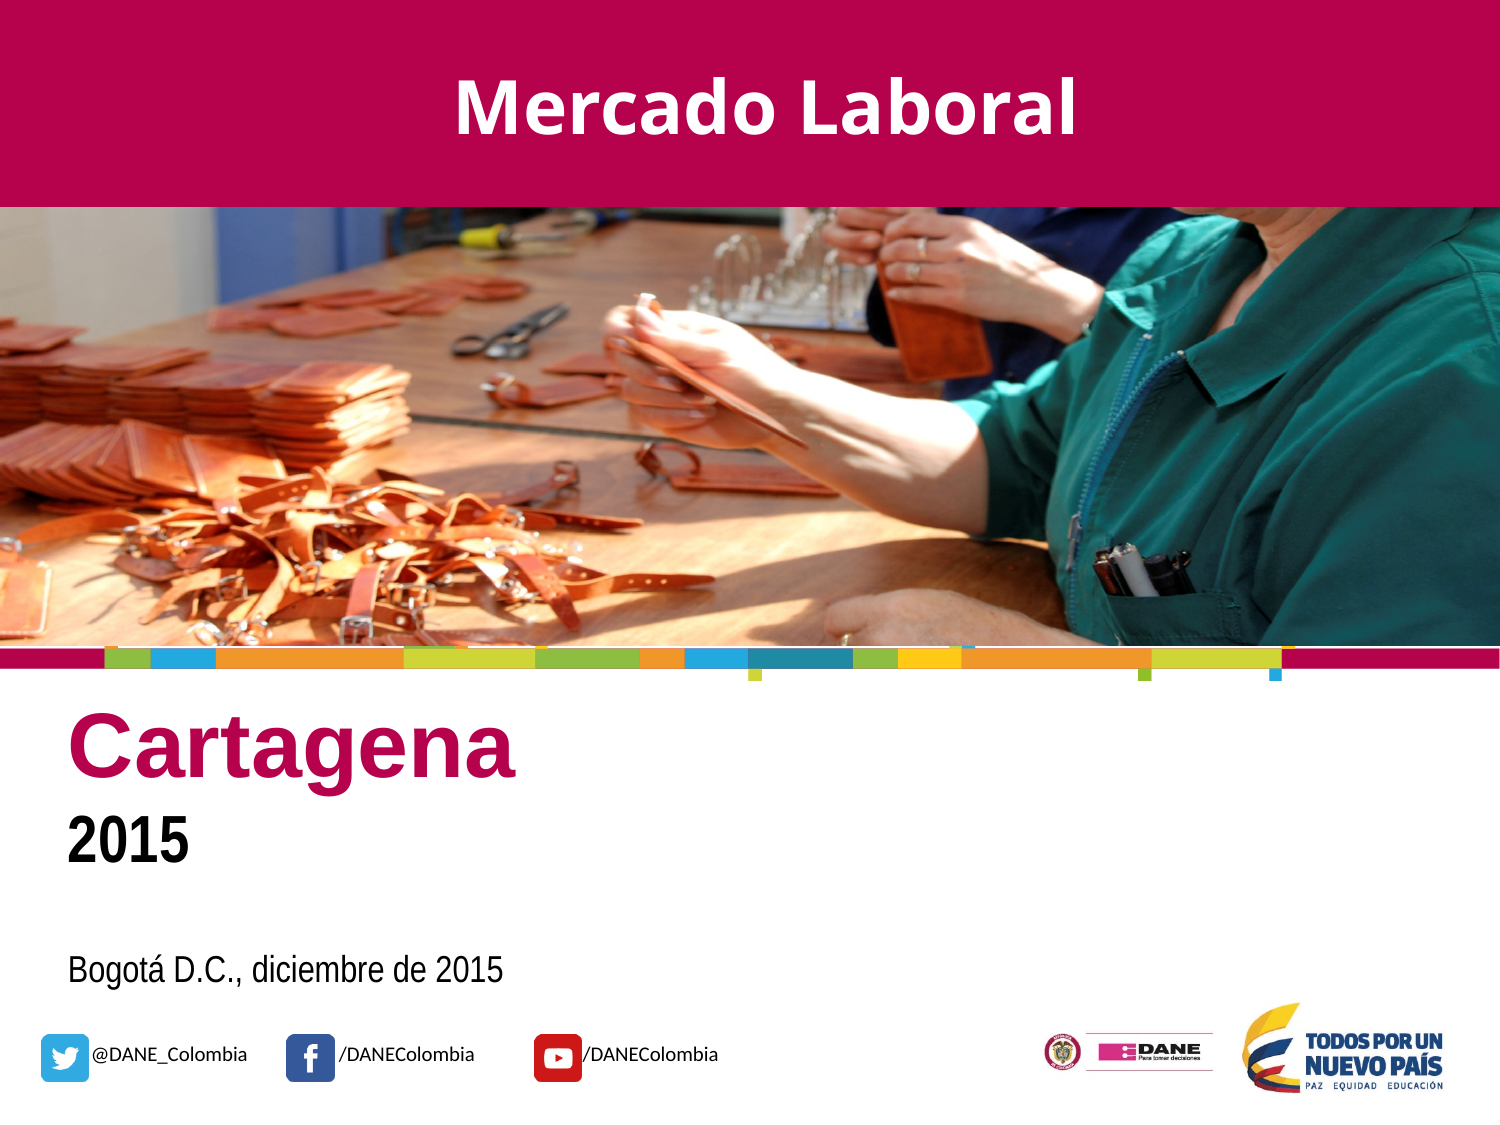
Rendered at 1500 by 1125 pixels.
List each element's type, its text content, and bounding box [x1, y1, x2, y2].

picture [41, 1034, 89, 1082]
picture [1009, 987, 1477, 1118]
picture [286, 1034, 335, 1082]
picture [0, 207, 1500, 681]
title Mercado Laboral [133, 7, 1400, 150]
picture [534, 1034, 582, 1082]
text_box Cartagena 2015 Bogotá D.C., diciembre de 2015 [53, 654, 724, 998]
